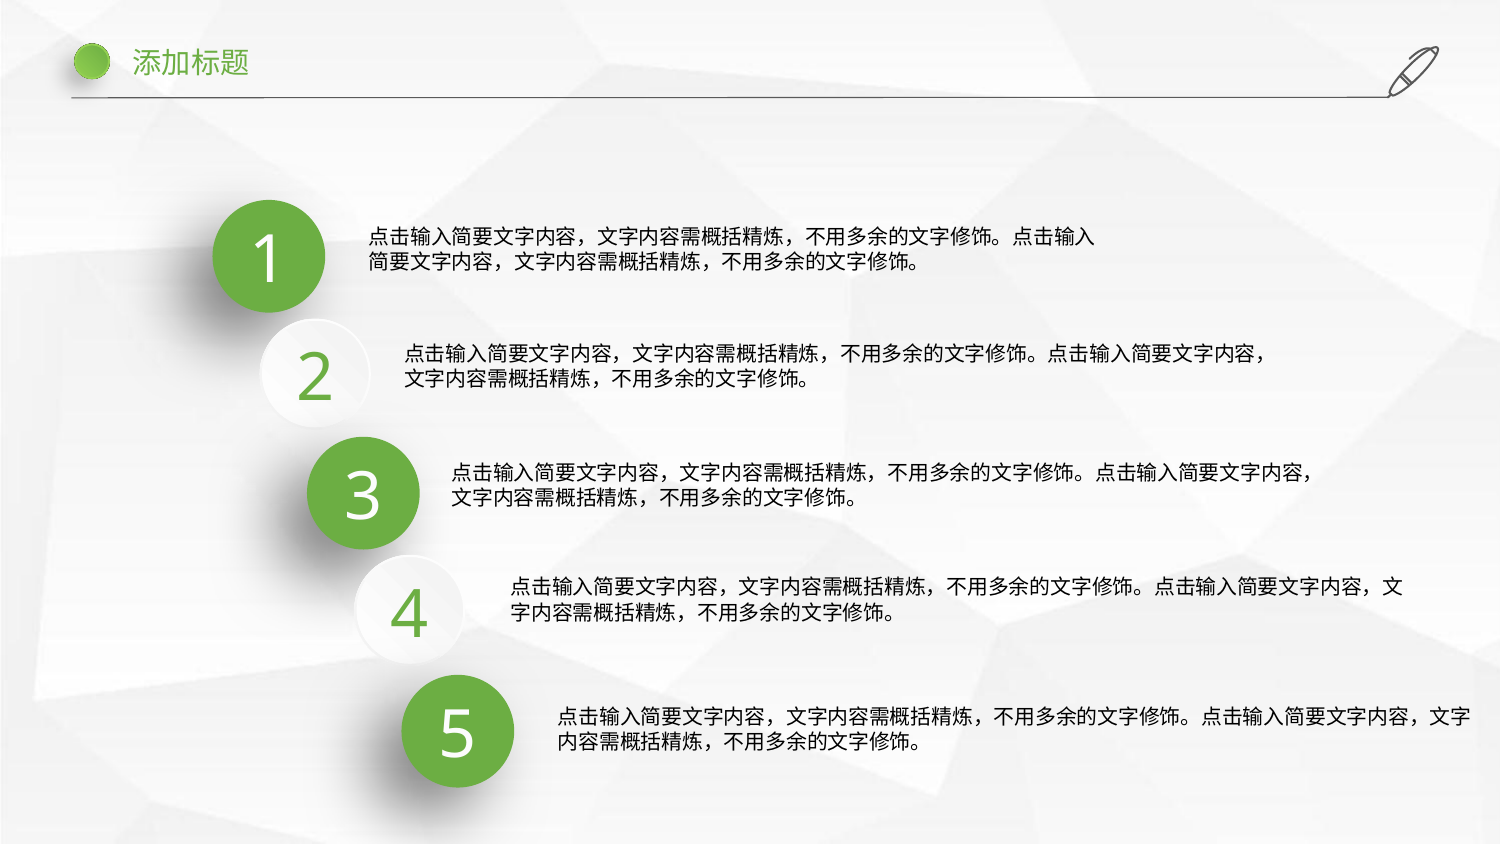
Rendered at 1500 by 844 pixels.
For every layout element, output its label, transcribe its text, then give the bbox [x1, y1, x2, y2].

text_box 添加标题 [121, 38, 261, 85]
text_box 点击输入简要文字内容，文字内容需概括精炼，不用多余的文字修饰。点击输入简要文字内容，文字内容需概括精炼，不用多余的文字修饰。 [495, 566, 1430, 632]
text_box 5 [400, 673, 516, 789]
text_box [1388, 47, 1439, 98]
text_box 点击输入简要文字内容，文字内容需概括精炼，不用多余的文字修饰。点击输入简要文字内容，文字内容需概括精炼，不用多余的文字修饰。 [389, 333, 1288, 398]
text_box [259, 318, 371, 430]
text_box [74, 43, 110, 79]
text_box 1 [211, 198, 327, 314]
text_box 点击输入简要文字内容，文字内容需概括精炼，不用多余的文字修饰。点击输入简要文字内容，文字内容需概括精炼，不用多余的文字修饰。 [436, 452, 1347, 517]
text_box 点击输入简要文字内容，文字内容需概括精炼，不用多余的文字修饰。点击输入简要文字内容，文字内容需概括精炼，不用多余的文字修饰。 [354, 215, 1122, 281]
text_box 点击输入简要文字内容，文字内容需概括精炼，不用多余的文字修饰。点击输入简要文字内容，文字内容需概括精炼，不用多余的文字修饰。 [543, 696, 1500, 762]
text_box 3 [305, 435, 421, 551]
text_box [354, 554, 466, 666]
picture [0, 0, 1500, 844]
